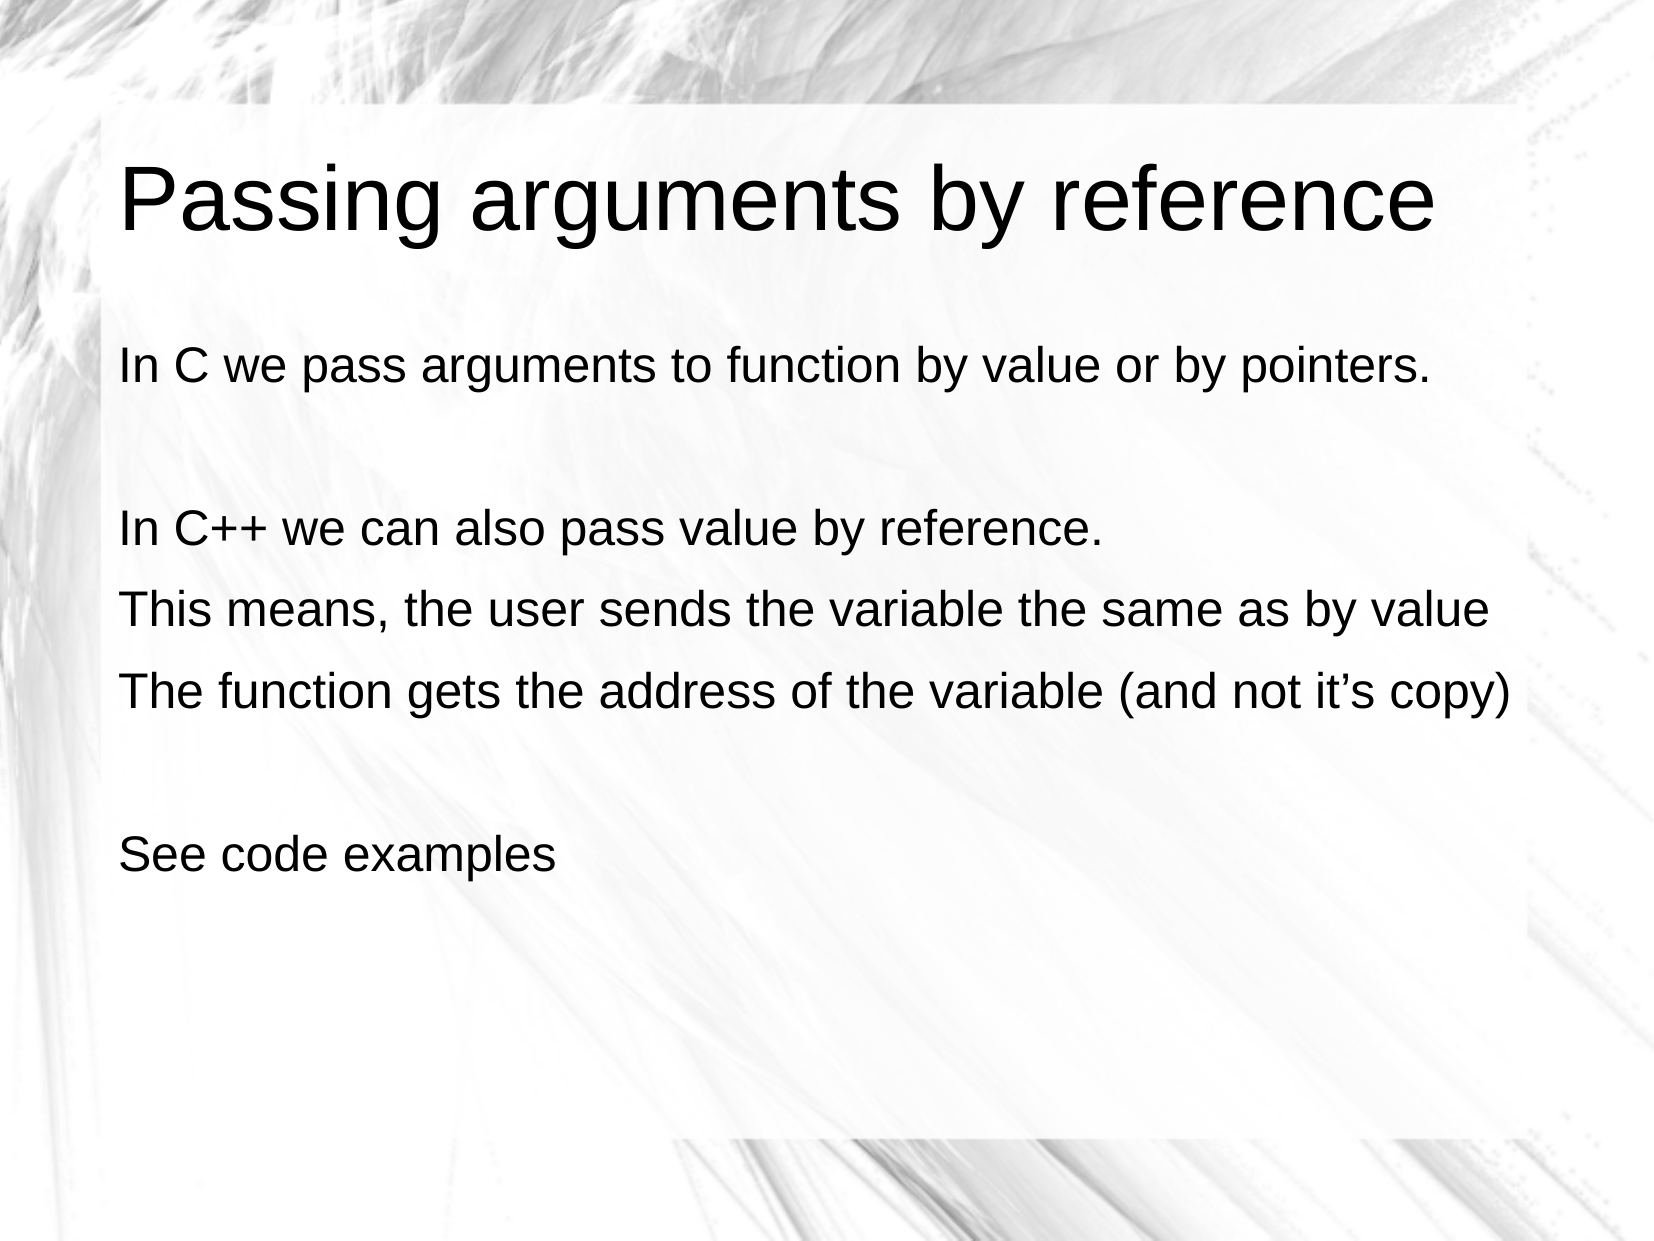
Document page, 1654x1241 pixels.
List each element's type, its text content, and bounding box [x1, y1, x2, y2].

picture [0, 0, 1654, 1241]
title Passing arguments by reference [118, 93, 1506, 299]
list In C we pass arguments to function by value or by pointers. In C++ we can also pass value by reference. This means, the user sends the variable the same as by value The function gets the address of the variable (and not it’s copy) See code examples [118, 319, 1571, 1109]
